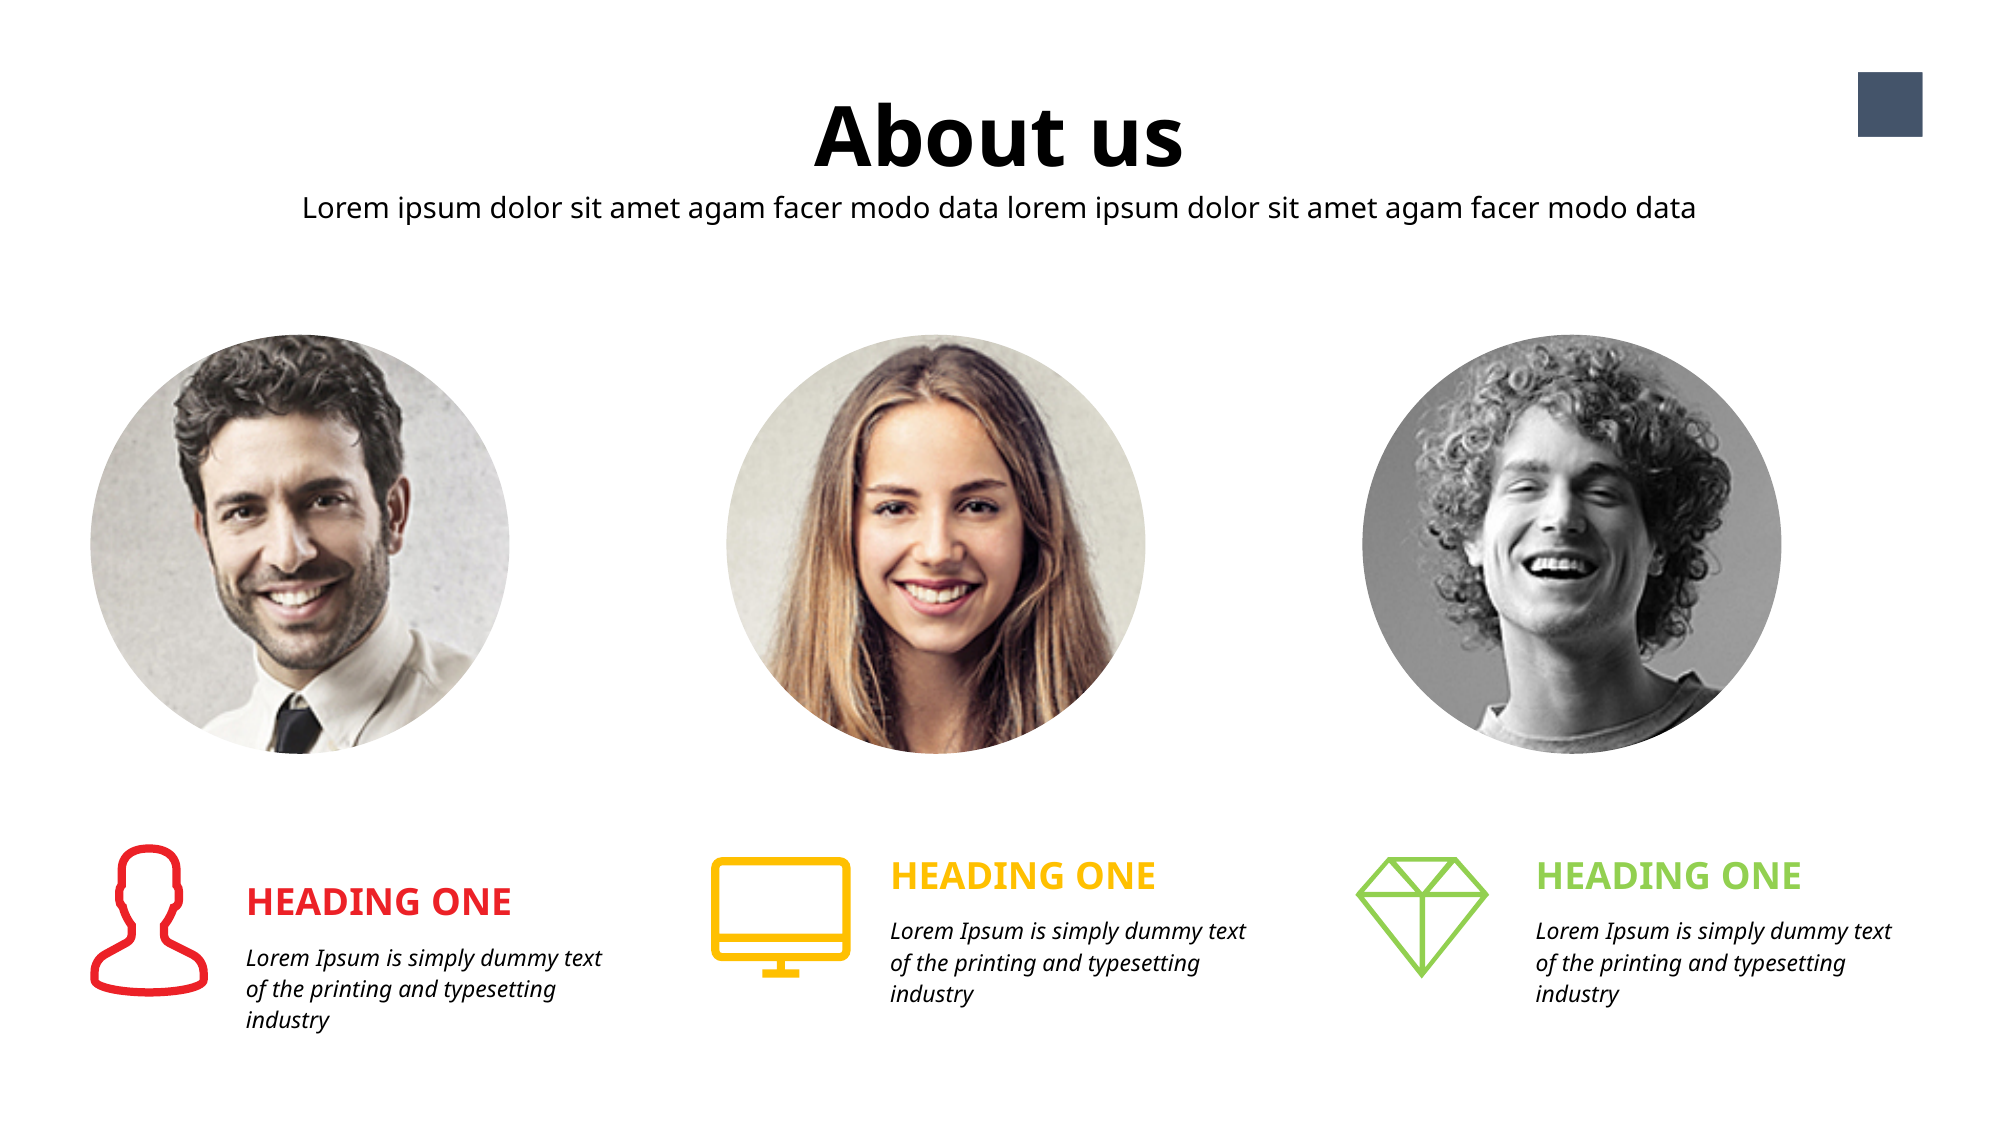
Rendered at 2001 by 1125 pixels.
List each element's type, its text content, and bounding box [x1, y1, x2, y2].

picture [90, 334, 510, 754]
slide_number 4 [1854, 78, 1927, 130]
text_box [711, 844, 1264, 1016]
picture [726, 334, 1146, 754]
text_box [1857, 71, 1924, 78]
text_box [1863, 130, 1924, 138]
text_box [90, 844, 620, 1042]
picture [1362, 334, 1782, 754]
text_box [1355, 844, 1910, 1016]
text_box Lorem ipsum dolor sit amet agam facer modo data lorem ipsum dolor sit amet agam facer modo data [137, 186, 1863, 227]
text_box About us [137, 83, 1863, 186]
